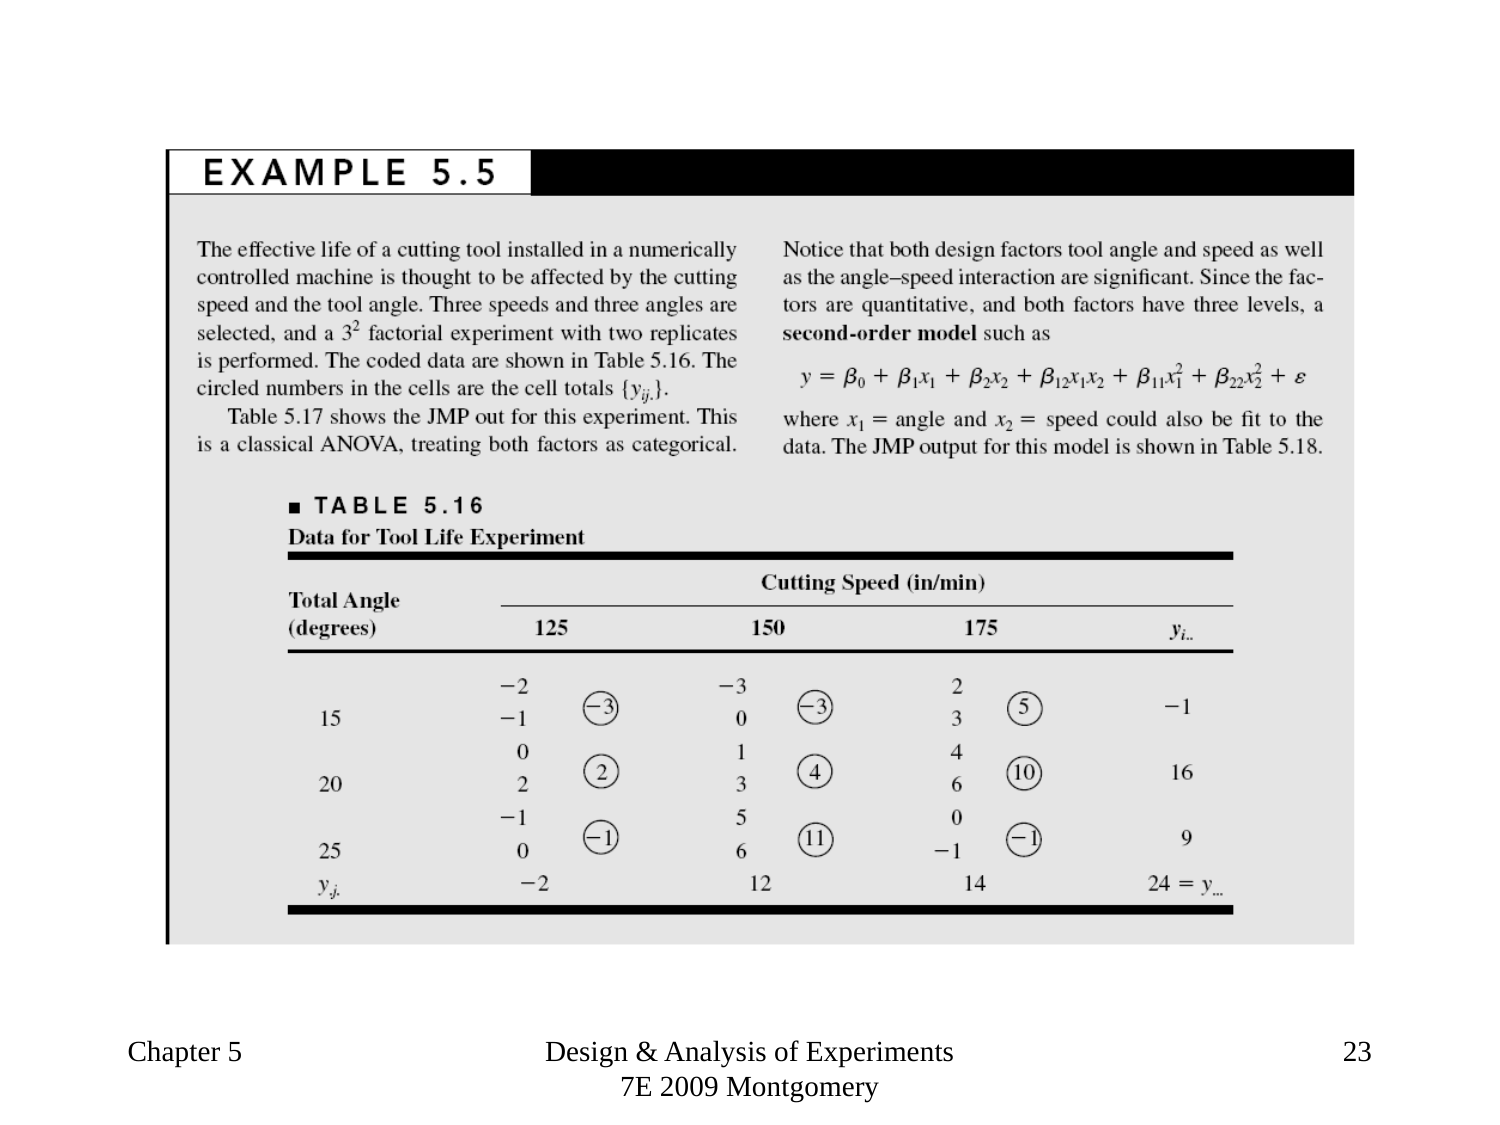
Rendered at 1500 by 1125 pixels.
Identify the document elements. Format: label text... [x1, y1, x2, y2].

slide_number 23 [1074, 1024, 1388, 1101]
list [112, 135, 1388, 965]
slide_number Chapter 5 [112, 1024, 426, 1101]
footer Design & Analysis of Experiments 7E 2009 Montgomery [512, 1024, 988, 1101]
